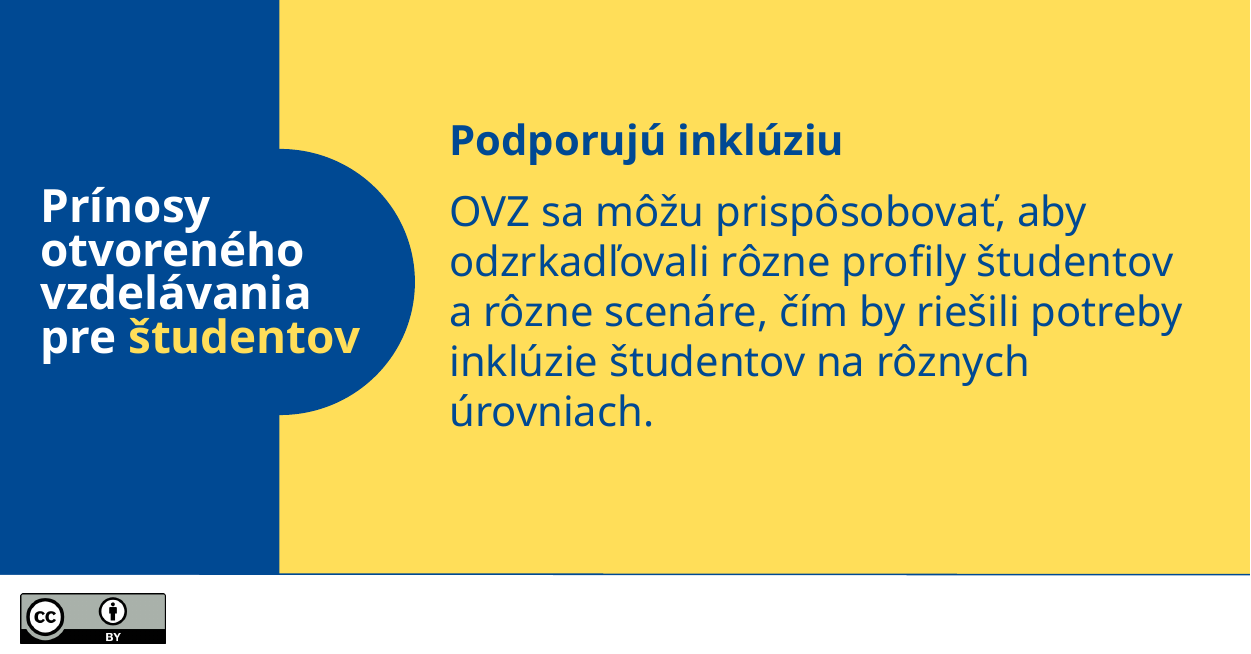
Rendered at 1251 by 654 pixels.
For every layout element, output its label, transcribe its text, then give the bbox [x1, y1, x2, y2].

text_box [409, 242, 415, 322]
text_box Podporujú inklúziu OVZ sa môžu prispôsobovať, aby odzrkadľovali rôzne profily študentov a rôzne scenáre, čím by riešili potreby inklúzie študentov na rôznych úrovniach. [434, 98, 1217, 450]
text_box [0, 582, 1250, 654]
text_box Prínosy otvoreného vzdelávania pre študentov [25, 171, 409, 378]
picture [20, 592, 166, 645]
text_box [187, 378, 374, 416]
text_box [0, 0, 280, 573]
text_box [206, 148, 355, 171]
